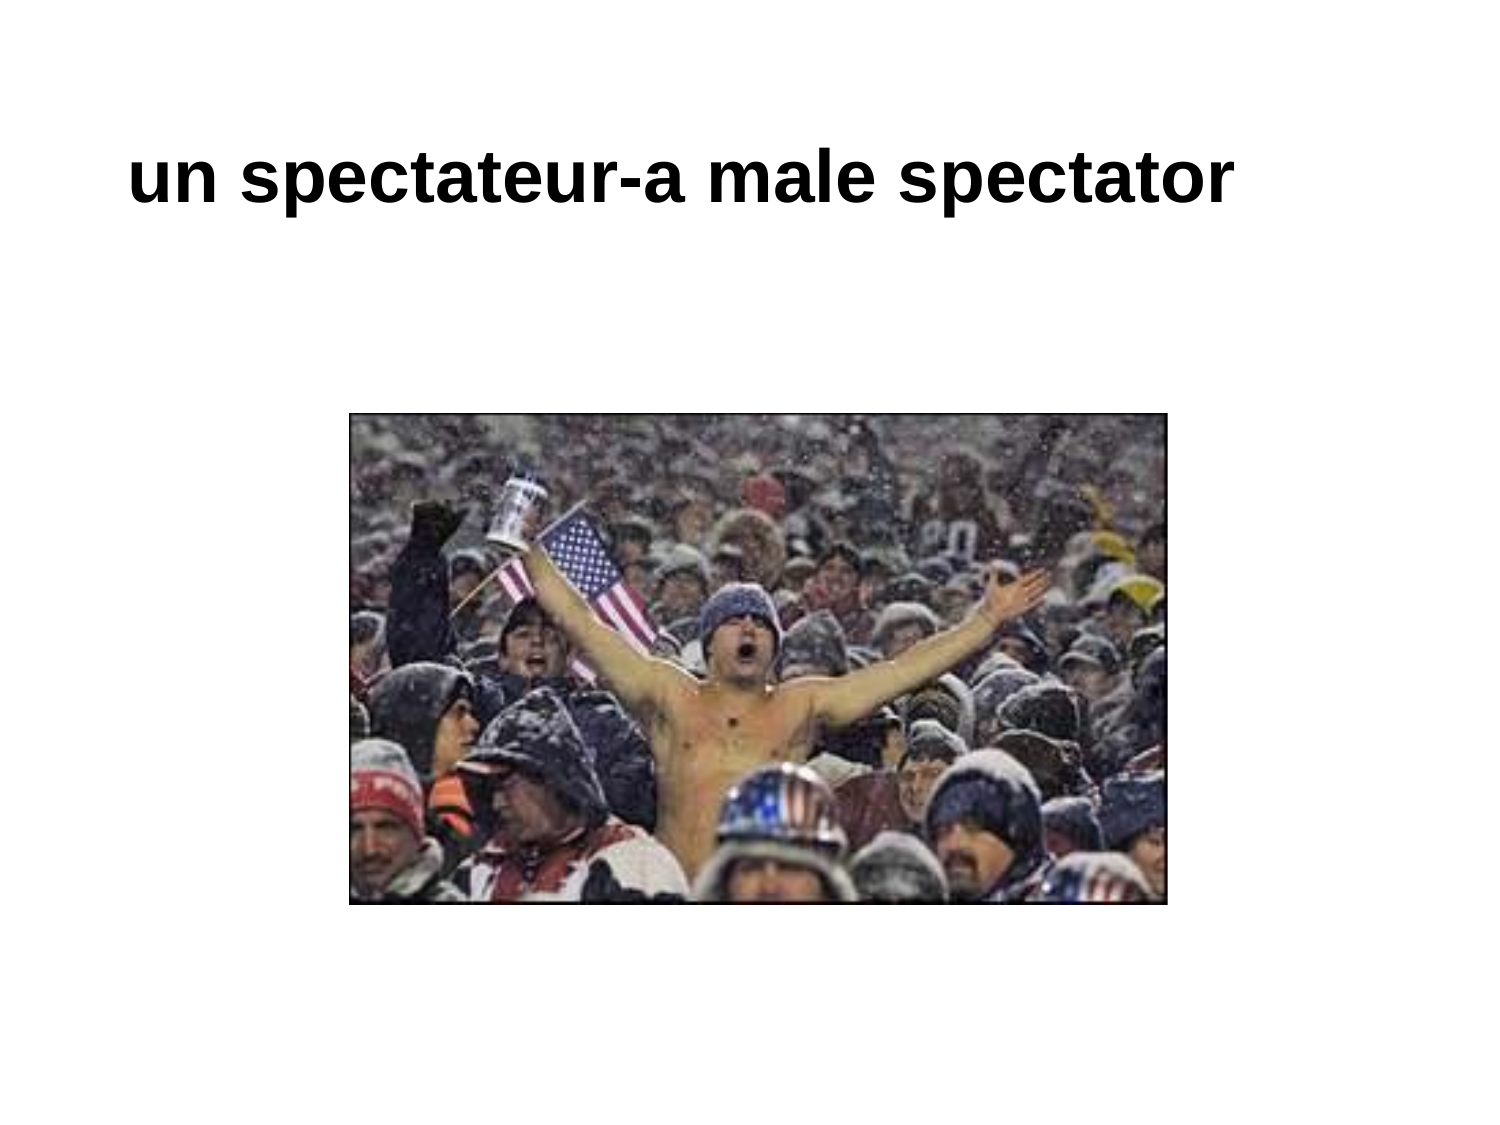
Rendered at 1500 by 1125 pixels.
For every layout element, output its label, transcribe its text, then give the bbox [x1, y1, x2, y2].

text_box [349, 413, 1168, 905]
title un spectateur-a male spectator [75, 14, 1425, 233]
